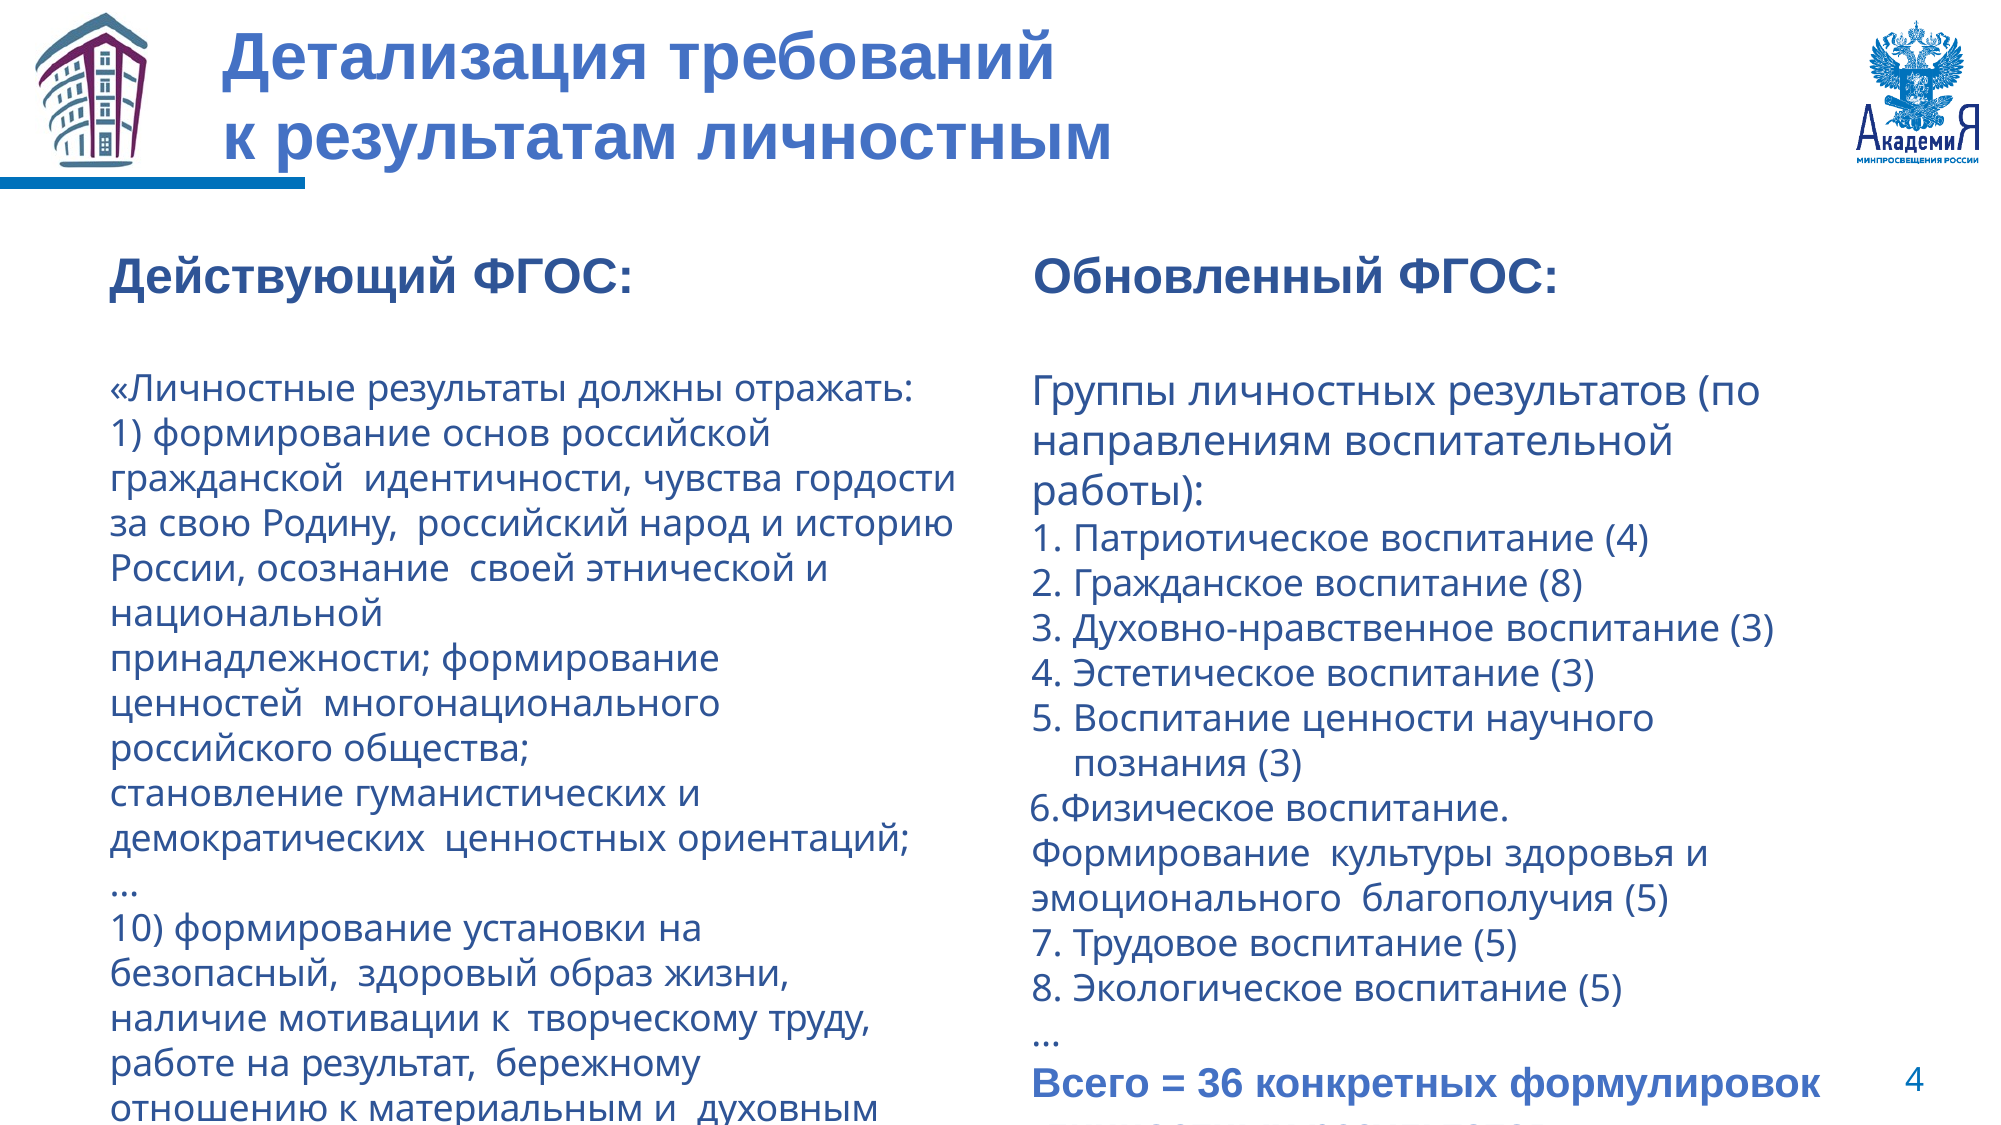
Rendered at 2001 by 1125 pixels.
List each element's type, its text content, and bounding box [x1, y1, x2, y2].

slide_number 4 [1898, 1064, 1949, 1125]
text_box Группы личностных результатов (по направлениям воспитательной работы): Патриотическое воспитание (4) Гражданское воспитание (8) Духовно-нравственное воспитание (3) Эстетическое воспитание (3) Воспитание ценности научного познания (3) Физическое воспитание. Формирование культуры здоровья и эмоционального благополучия (5) Трудовое воспитание (5) Экологическое воспитание (5) … Всего = 36 конкретных формулировок личностных результатов [1029, 361, 1846, 1125]
text_box «Личностные результаты должны отражать: 1) формирование основ российской гражданской идентичности, чувства гордости за свою Родину, российский народ и историю России, осознание своей этнической и национальной принадлежности; формирование ценностей многонационального российского общества; становление гуманистических и демократических ценностных ориентаций; … 10) формирование установки на безопасный, здоровый образ жизни, наличие мотивации к творческому труду, работе на результат, бережному отношению к материальным и духовным ценностям. [107, 362, 979, 1125]
text_box Действующий ФГОС: Обновленный ФГОС: [107, 241, 1563, 304]
picture [34, 12, 148, 168]
picture [1856, 20, 1979, 164]
title Детализация требований к результатам личностным [220, 10, 1125, 201]
